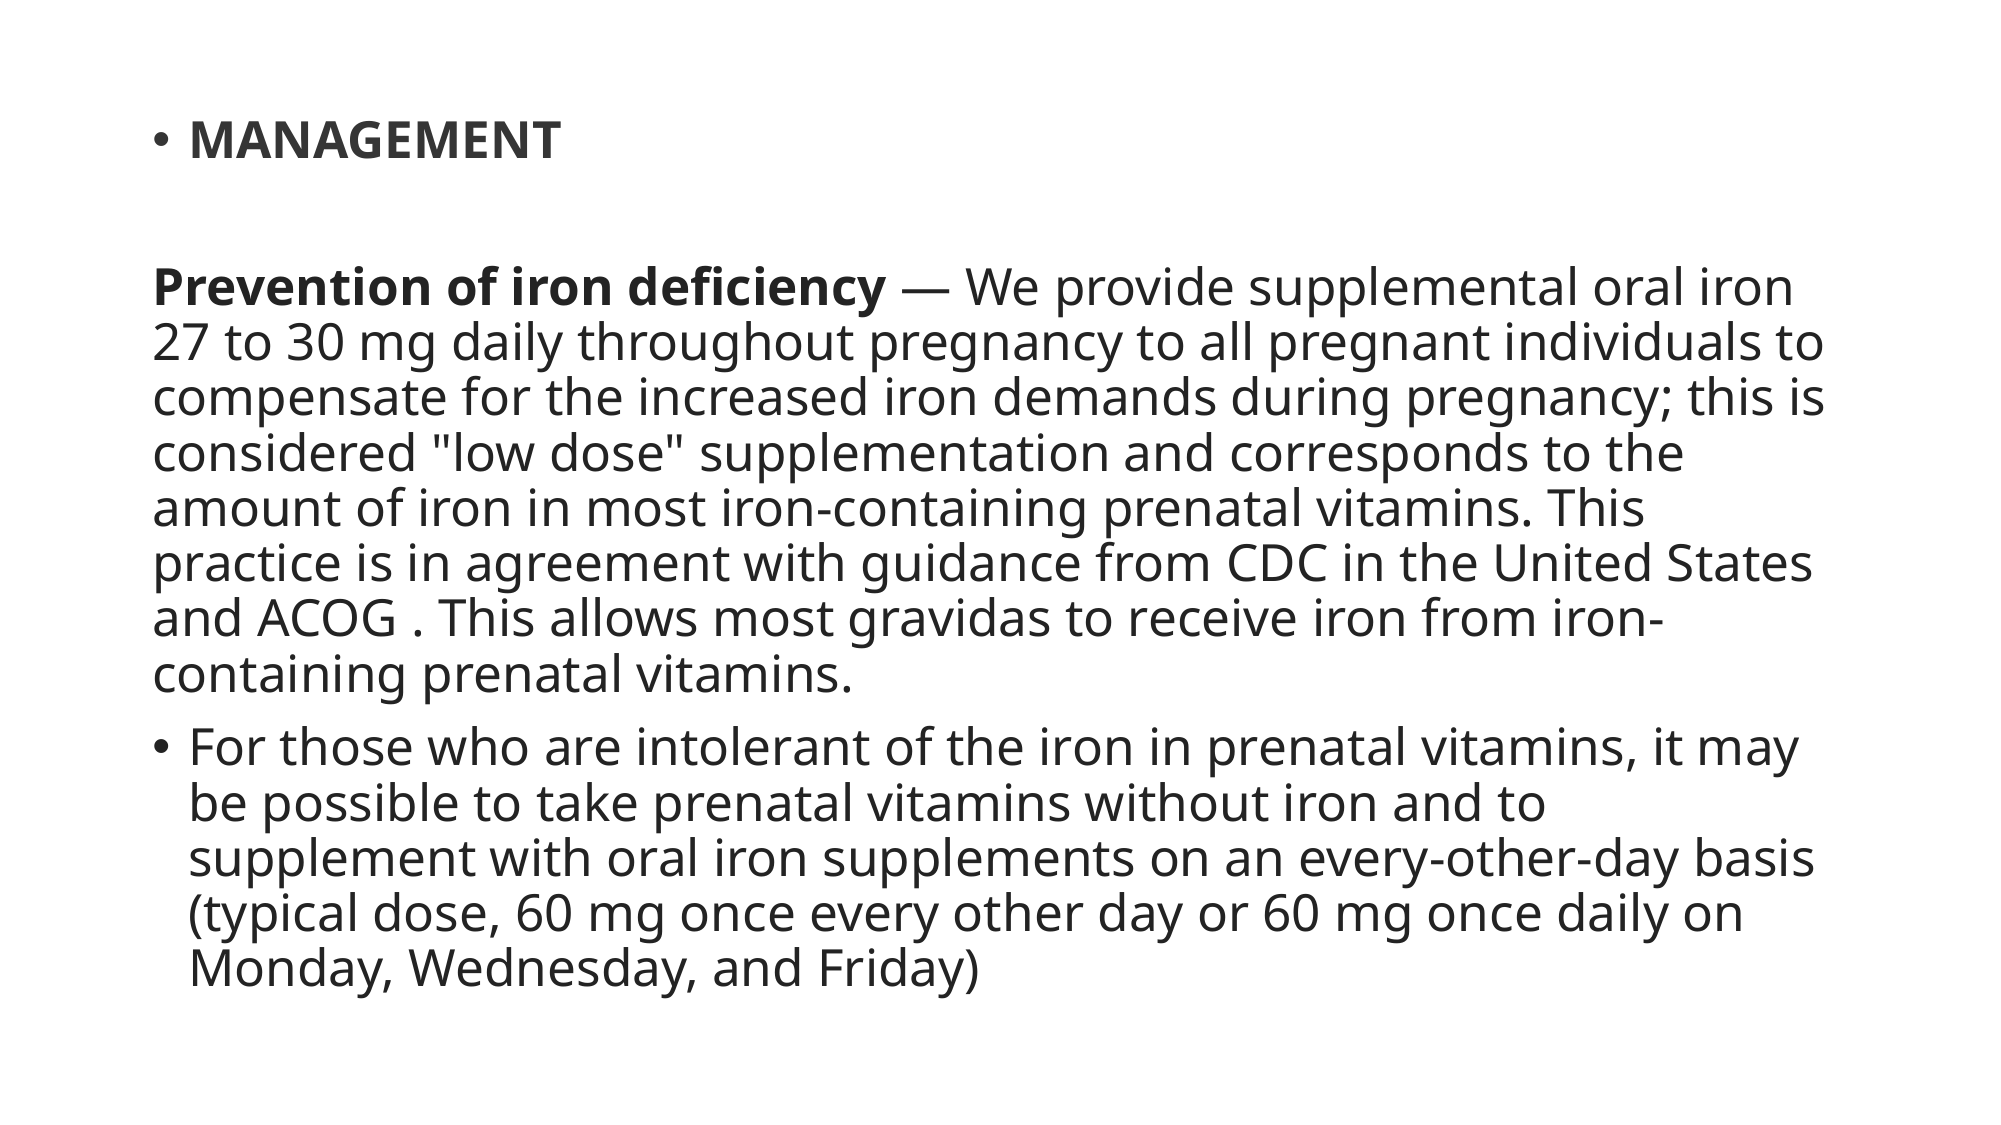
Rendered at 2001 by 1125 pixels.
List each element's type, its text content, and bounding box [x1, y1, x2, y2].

list MANAGEMENT Prevention of iron deficiency — We provide supplemental oral iron 27 to 30 mg daily throughout pregnancy to all pregnant individuals to compensate for the increased iron demands during pregnancy; this is considered "low dose" supplementation and corresponds to the amount of iron in most iron-containing prenatal vitamins. This practice is in agreement with guidance from CDC in the United States and ACOG . This allows most gravidas to receive iron from iron-containing prenatal vitamins. For those who are intolerant of the iron in prenatal vitamins, it may be possible to take prenatal vitamins without iron and to supplement with oral iron supplements on an every-other-day basis (typical dose, 60 mg once every other day or 60 mg once daily on Monday, Wednesday, and Friday) [137, 106, 1863, 1014]
